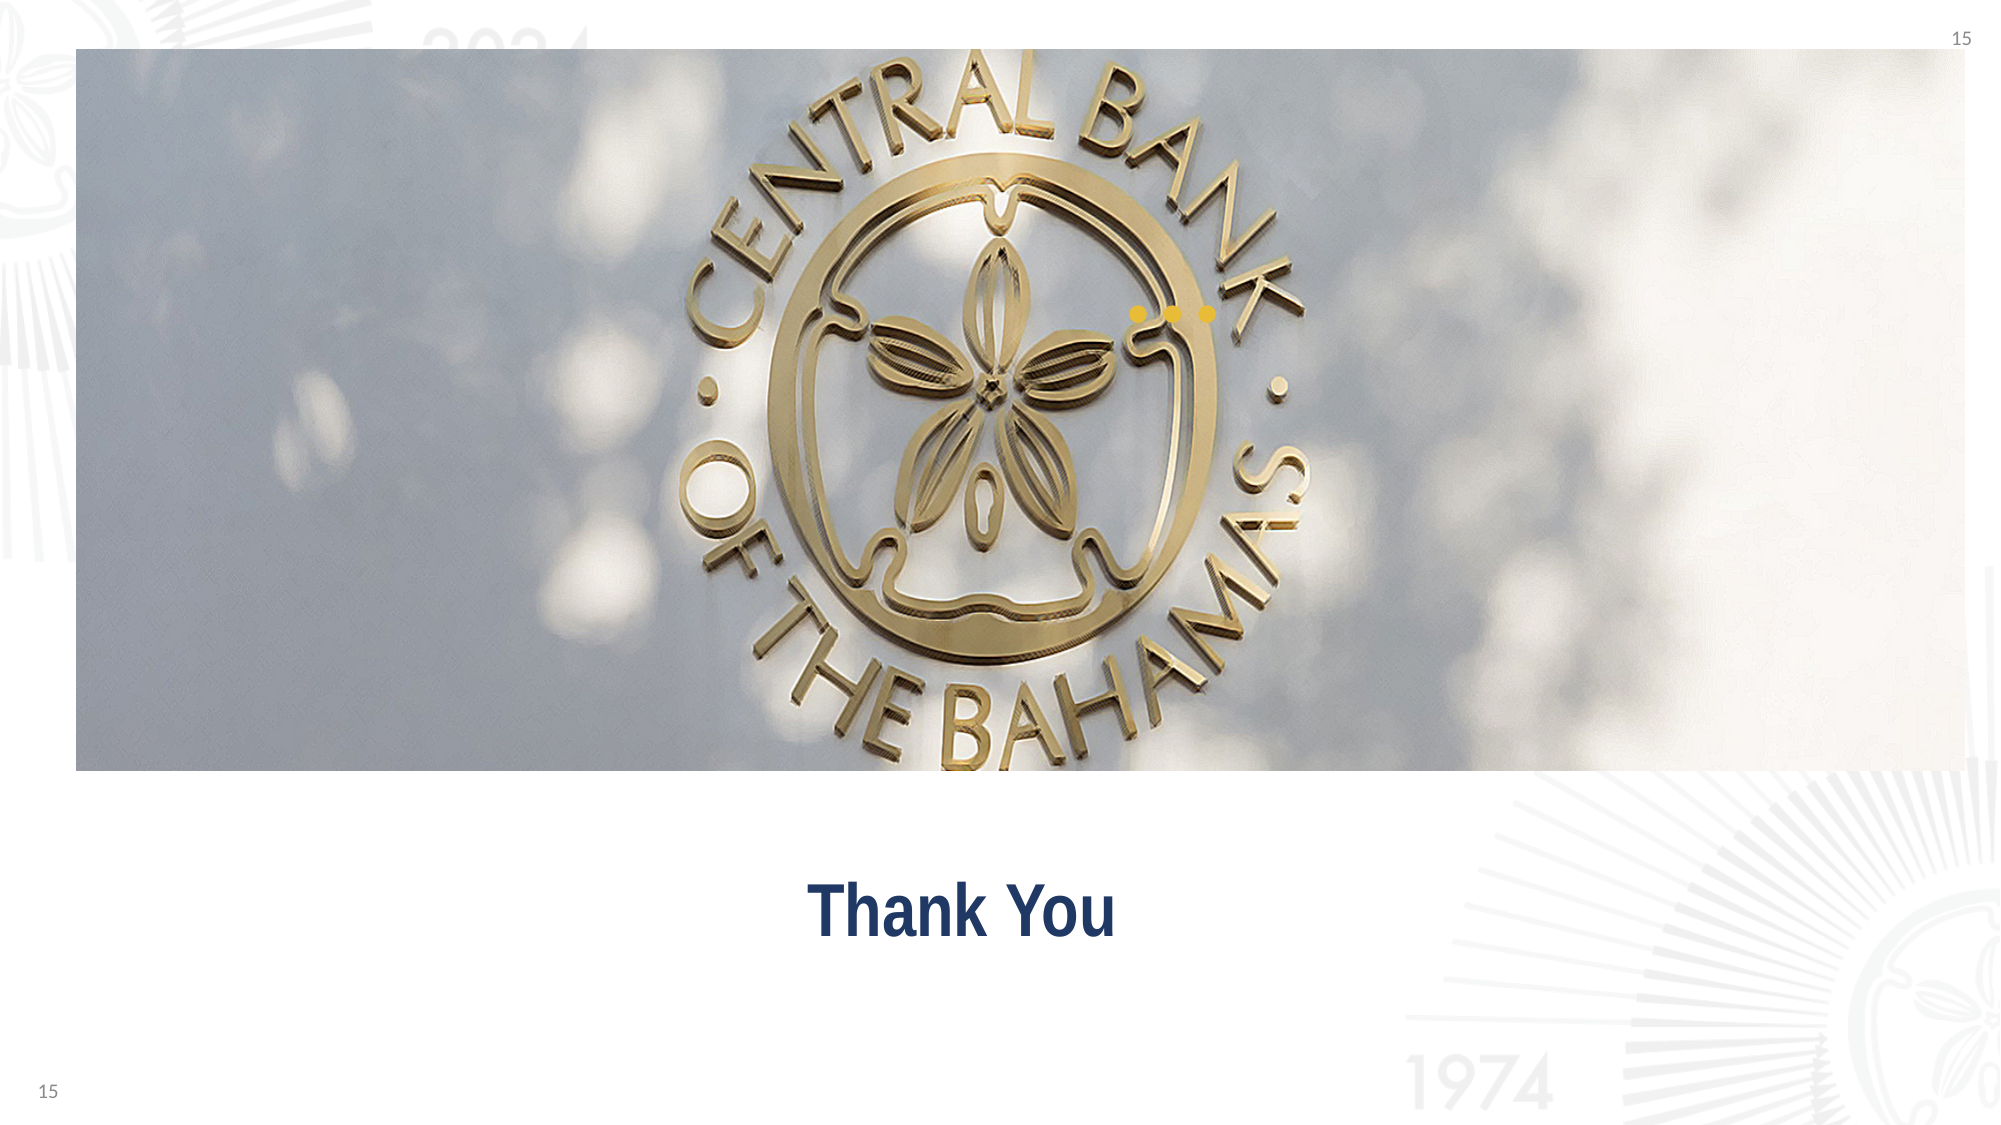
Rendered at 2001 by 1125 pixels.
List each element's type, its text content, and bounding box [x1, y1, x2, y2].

text_box Thank You [434, 853, 1490, 959]
picture [0, 0, 2000, 1125]
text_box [1129, 305, 1216, 323]
